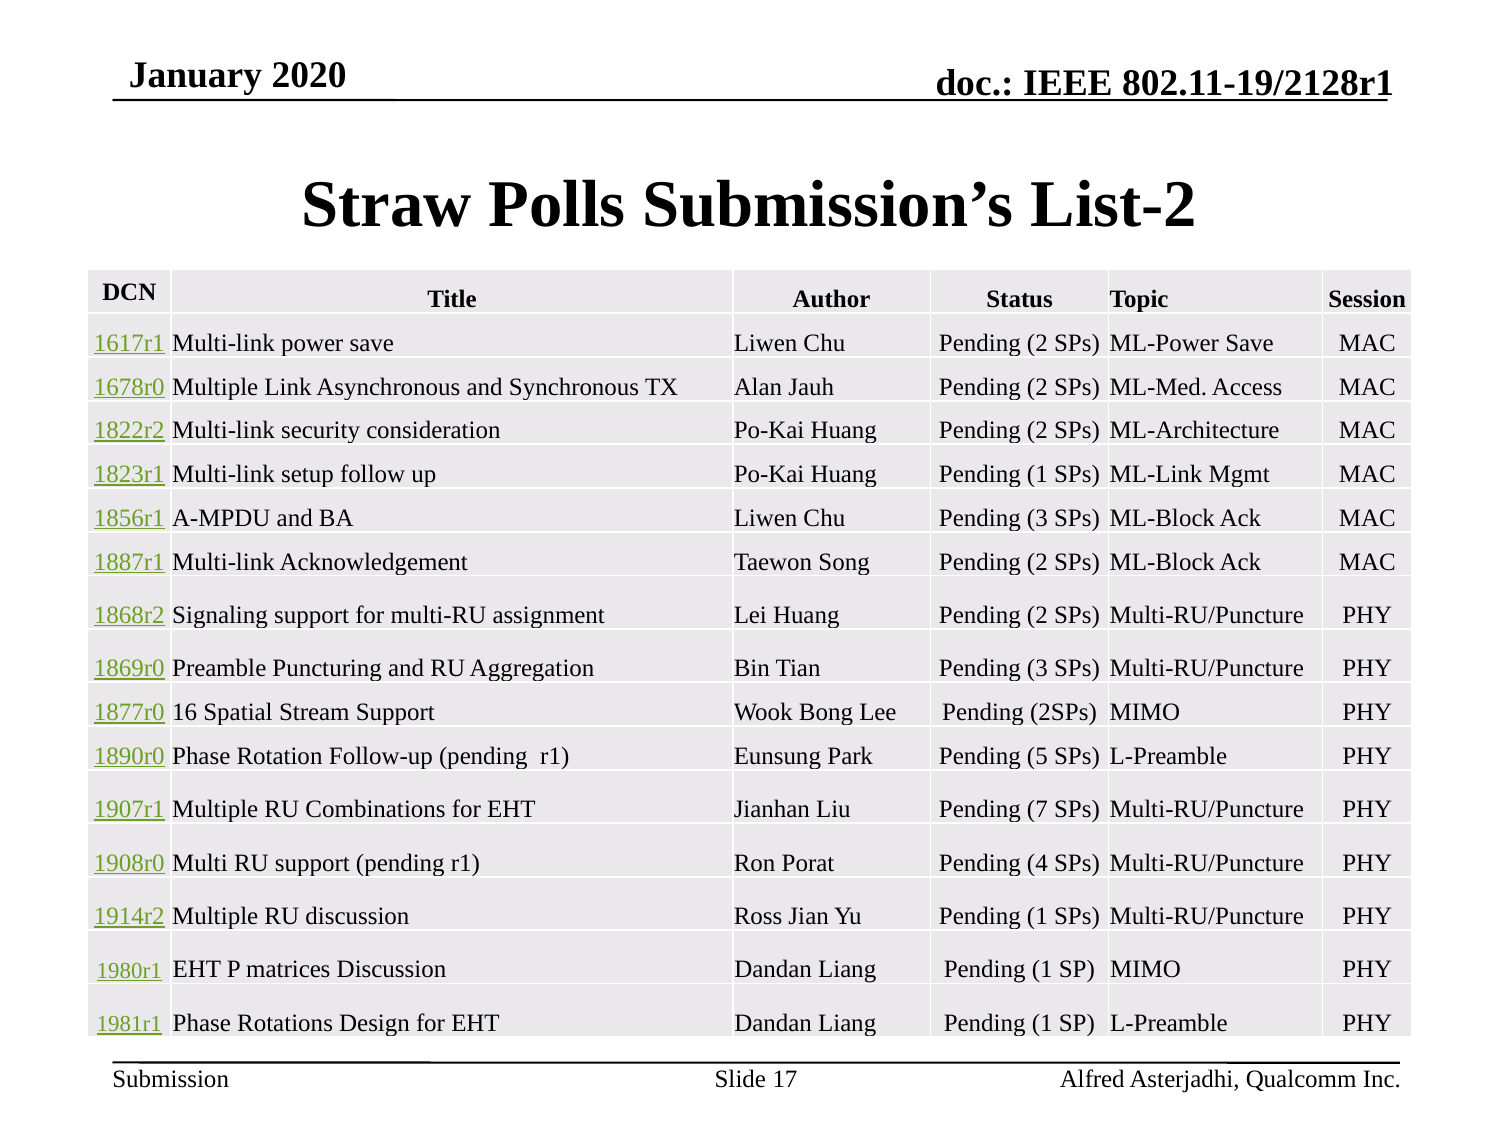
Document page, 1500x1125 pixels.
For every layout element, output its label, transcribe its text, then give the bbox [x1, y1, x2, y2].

table_cell Pending (4 SPs) [931, 824, 1108, 876]
table_cell MAC [1323, 402, 1411, 443]
table_cell Multiple RU Combinations for EHT [172, 771, 732, 822]
text_box January 2020 [114, 42, 493, 88]
table_cell Multi-link power save [172, 314, 732, 356]
table_cell PHY [1323, 931, 1411, 983]
table_cell Po-Kai Huang [734, 445, 930, 487]
table_cell Bin Tian [734, 630, 930, 681]
table_cell 1617r1 [88, 314, 170, 356]
table_cell Lei Huang [734, 576, 930, 628]
table_cell PHY [1323, 630, 1411, 681]
table_cell Wook Bong Lee [734, 683, 930, 725]
table_cell Dandan Liang [734, 931, 930, 983]
table_cell Multi-RU/Puncture [1109, 878, 1322, 929]
table_cell Liwen Chu [734, 314, 930, 356]
table_cell Preamble Puncturing and RU Aggregation [172, 630, 732, 681]
table_cell Jianhan Liu [734, 771, 930, 822]
table_cell PHY [1323, 576, 1411, 628]
table_cell MAC [1323, 314, 1411, 356]
table_cell L-Preamble [1109, 984, 1322, 1036]
table_cell 1980r1 [88, 931, 170, 983]
table_cell 1823r1 [88, 445, 170, 487]
table_cell Alan Jauh [734, 358, 930, 400]
table_cell Multi-RU/Puncture [1109, 771, 1322, 822]
table_cell PHY [1323, 727, 1411, 769]
title Straw Polls Submission’s List-2 [112, 112, 1388, 269]
table_header Session [1323, 270, 1411, 312]
table_cell Ron Porat [734, 824, 930, 876]
footer Alfred Asterjadhi, Qualcomm Inc. [878, 1061, 1402, 1093]
table_cell PHY [1323, 683, 1411, 725]
table_cell 1868r2 [88, 576, 170, 628]
table_cell PHY [1323, 984, 1411, 1036]
table_cell MIMO [1109, 683, 1322, 725]
table_cell Pending (2SPs) [931, 683, 1108, 725]
table_cell Pending (2 SPs) [931, 402, 1108, 443]
table_cell 1822r2 [88, 402, 170, 443]
table_cell ML-Architecture [1109, 402, 1322, 443]
table_cell MIMO [1109, 931, 1322, 983]
table_cell Pending (1 SP) [931, 984, 1108, 1036]
table_cell Multi-link setup follow up [172, 445, 732, 487]
table_cell 1914r2 [88, 878, 170, 929]
table_cell Pending (2 SPs) [931, 314, 1108, 356]
table_cell ML-Med. Access [1109, 358, 1322, 400]
table_header Status [931, 270, 1108, 312]
table_cell MAC [1323, 533, 1411, 575]
table_cell Phase Rotations Design for EHT [172, 984, 732, 1036]
table_cell 16 Spatial Stream Support [172, 683, 732, 725]
table_cell Pending (3 SPs) [931, 489, 1108, 531]
table_cell EHT P matrices Discussion [172, 931, 732, 983]
table_cell Multiple RU discussion [172, 878, 732, 929]
table_cell Po-Kai Huang [734, 402, 930, 443]
table_cell Pending (2 SPs) [931, 576, 1108, 628]
table_cell 1856r1 [88, 489, 170, 531]
table_cell Pending (2 SPs) [931, 533, 1108, 575]
table_header Author [734, 270, 930, 312]
table_header Title [172, 270, 732, 312]
table_cell Multi-RU/Puncture [1109, 630, 1322, 681]
table_cell ML-Block Ack [1109, 489, 1322, 531]
table_cell Multi-link Acknowledgement [172, 533, 732, 575]
slide_number Slide 17 [712, 1061, 800, 1123]
table_cell 1907r1 [88, 771, 170, 822]
table_cell Pending (1 SP) [931, 931, 1108, 983]
table_cell 1877r0 [88, 683, 170, 725]
table_cell L-Preamble [1109, 727, 1322, 769]
table_cell Pending (2 SPs) [931, 358, 1108, 400]
table_cell Pending (1 SPs) [931, 878, 1108, 929]
table_cell ML-Power Save [1109, 314, 1322, 356]
table_cell 1908r0 [88, 824, 170, 876]
table_cell Phase Rotation Follow-up (pending r1) [172, 727, 732, 769]
table_cell Multi RU support (pending r1) [172, 824, 732, 876]
table_cell Liwen Chu [734, 489, 930, 531]
table_cell Pending (5 SPs) [931, 727, 1108, 769]
table_cell PHY [1323, 878, 1411, 929]
table_cell 1678r0 [88, 358, 170, 400]
table_cell MAC [1323, 358, 1411, 400]
table_header Topic [1109, 270, 1322, 312]
table_cell Taewon Song [734, 533, 930, 575]
table_cell PHY [1323, 824, 1411, 876]
table_header DCN [88, 270, 170, 312]
table_cell Pending (3 SPs) [931, 630, 1108, 681]
table_cell ML-Link Mgmt [1109, 445, 1322, 487]
table_cell 1890r0 [88, 727, 170, 769]
table_cell MAC [1323, 445, 1411, 487]
table_cell 1887r1 [88, 533, 170, 575]
table_cell Multi-RU/Puncture [1109, 824, 1322, 876]
table_cell 1869r0 [88, 630, 170, 681]
table_cell Pending (1 SPs) [931, 445, 1108, 487]
table_cell MAC [1323, 489, 1411, 531]
table_cell PHY [1323, 771, 1411, 822]
table_cell Multiple Link Asynchronous and Synchronous TX [172, 358, 732, 400]
table_cell ML-Block Ack [1109, 533, 1322, 575]
table_cell Ross Jian Yu [734, 878, 930, 929]
table_cell Pending (7 SPs) [931, 771, 1108, 822]
table_cell Multi-link security consideration [172, 402, 732, 443]
table_cell Signaling support for multi-RU assignment [172, 576, 732, 628]
table_cell Multi-RU/Puncture [1109, 576, 1322, 628]
table_cell Dandan Liang [734, 984, 930, 1036]
table_cell 1981r1 [88, 984, 170, 1036]
table_cell Eunsung Park [734, 727, 930, 769]
table_cell A-MPDU and BA [172, 489, 732, 531]
